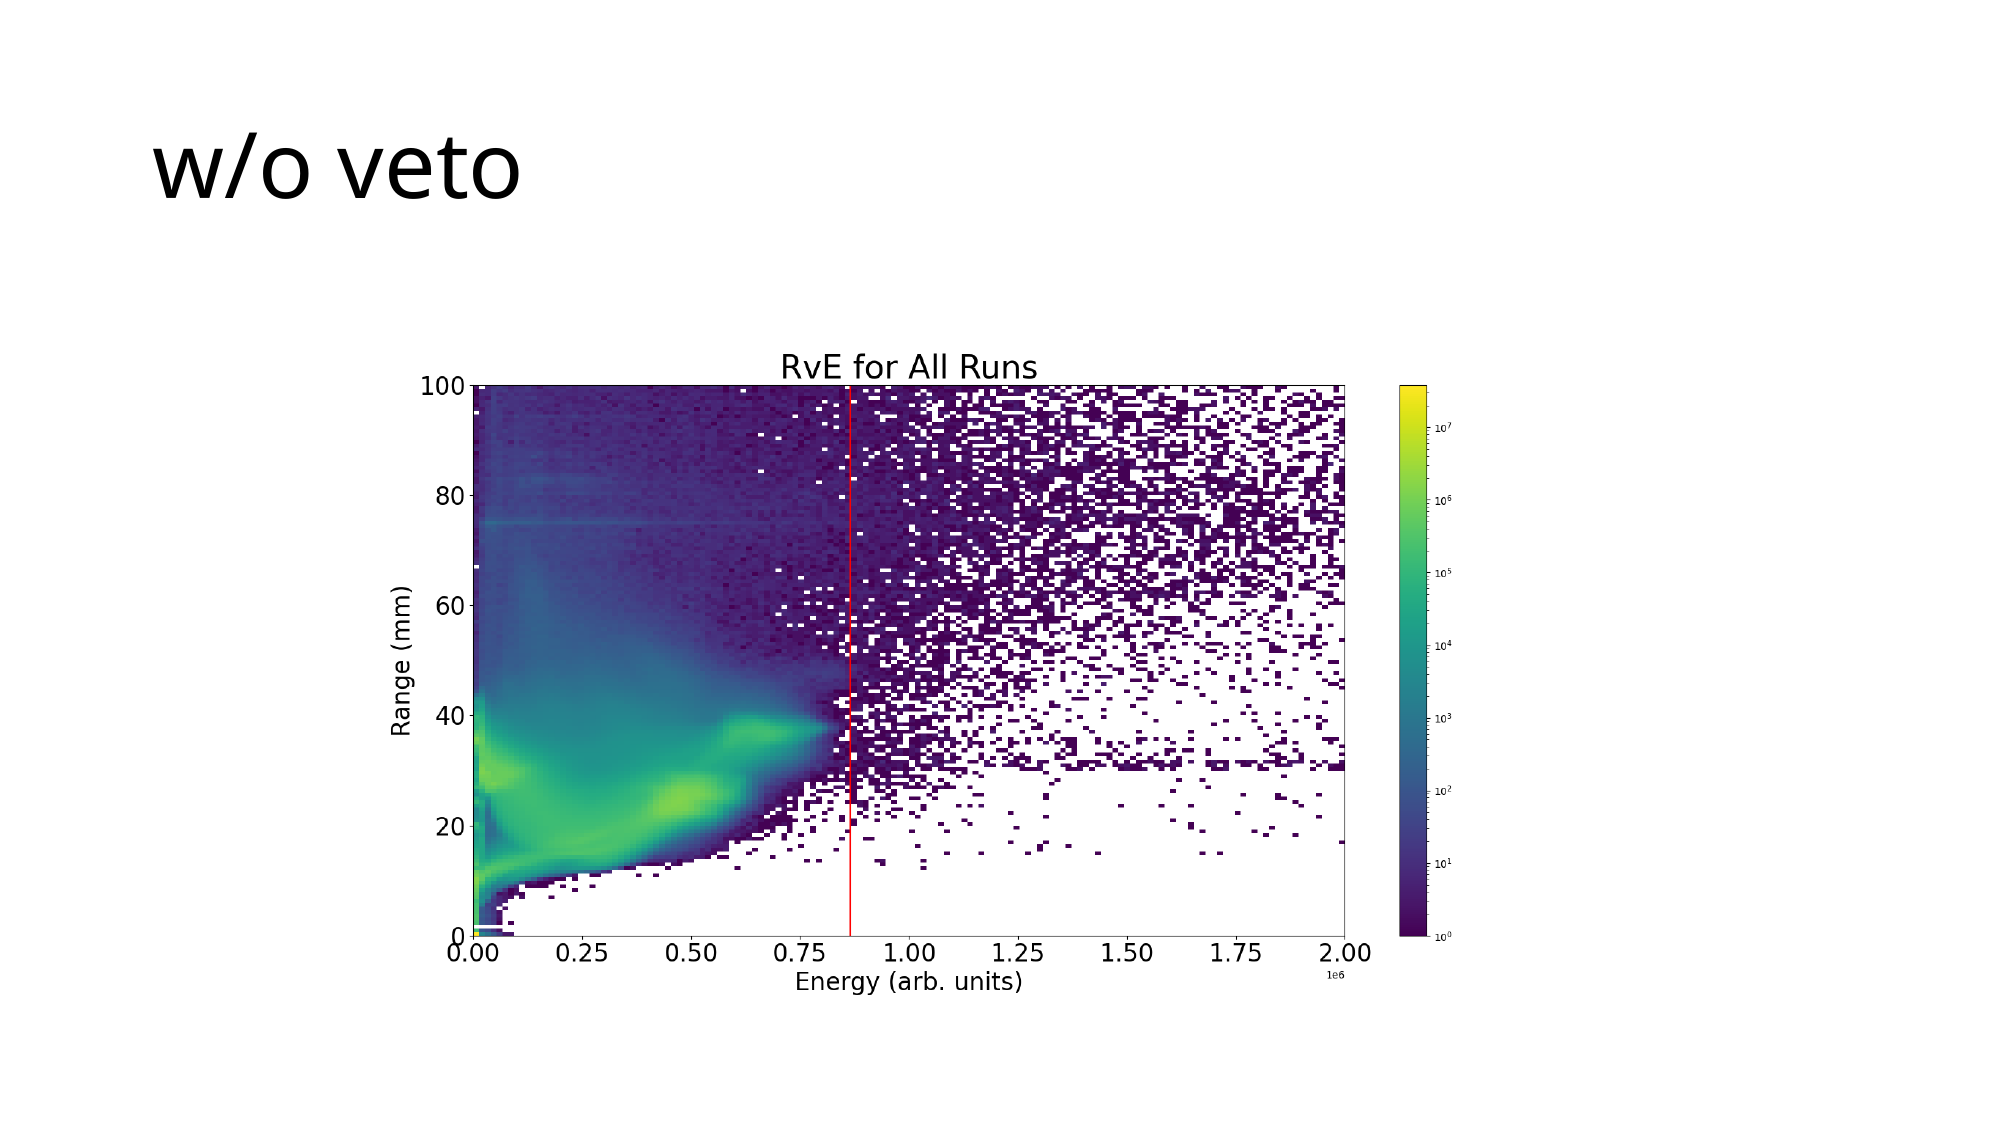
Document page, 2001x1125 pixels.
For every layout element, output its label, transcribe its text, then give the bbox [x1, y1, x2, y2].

title w/o veto [137, 59, 1863, 278]
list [296, 298, 1704, 1014]
